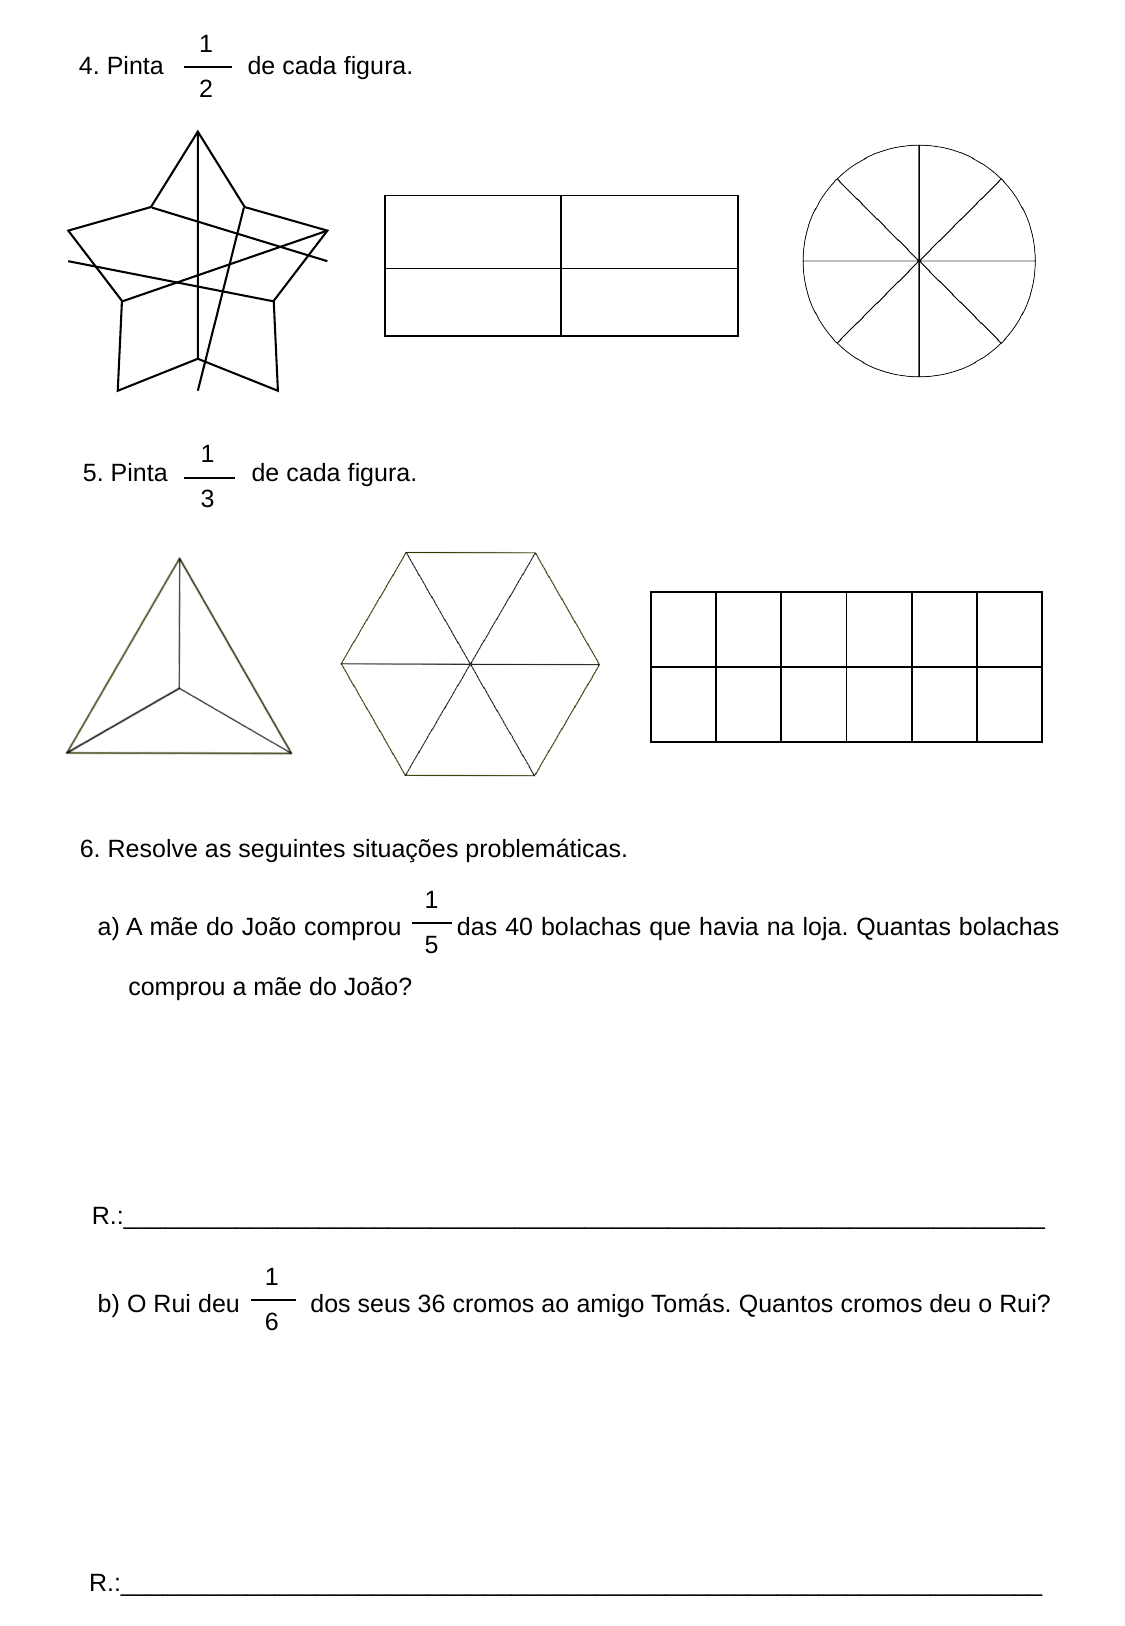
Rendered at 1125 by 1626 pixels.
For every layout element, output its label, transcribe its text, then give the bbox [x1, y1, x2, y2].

text_box a) A mãe do João comprou das 40 bolachas que havia na loja. Quantas bolachas comprou a mãe do João? [83, 873, 1077, 1009]
table_header [652, 593, 715, 666]
table_cell 2 [185, 68, 230, 111]
text_box R.:__________________________________________________________________ [74, 1559, 1063, 1605]
text_box 4. Pinta de cada figura. [232, 41, 1038, 87]
table_header [386, 196, 560, 268]
text_box 5. Pinta de cada figura. [68, 449, 184, 495]
table_cell [386, 269, 560, 335]
table_cell [652, 668, 715, 741]
text_box b) O Rui deu dos seus 36 cromos ao amigo Tomás. Quantos cromos deu o Rui? [83, 1249, 1076, 1385]
table_header 1 [185, 434, 233, 477]
table_header [717, 593, 780, 666]
table_header [562, 196, 737, 268]
table_header [913, 593, 976, 666]
table_cell [782, 668, 846, 741]
table_cell [847, 668, 911, 741]
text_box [68, 131, 328, 391]
table_header 1 [414, 879, 450, 922]
table_cell [913, 668, 976, 741]
text_box 6. Resolve as seguintes situações problemáticas. [65, 824, 1039, 870]
table_header 1 [253, 1256, 294, 1299]
table_header [978, 593, 1041, 666]
table_cell [978, 668, 1041, 741]
table_cell 6 [253, 1301, 294, 1344]
text_box R.:__________________________________________________________________ [77, 1192, 1063, 1237]
table_cell [717, 668, 780, 741]
text_box 4. Pinta de cada figura. [64, 41, 184, 87]
table_header [847, 593, 911, 666]
picture [327, 542, 613, 781]
picture [66, 555, 302, 759]
text_box 5. Pinta de cada figura. [235, 449, 1042, 495]
table_cell 5 [414, 924, 450, 967]
table_header [782, 593, 846, 666]
table_cell 3 [185, 479, 233, 522]
table_header 1 [185, 23, 230, 66]
table_cell [562, 269, 737, 335]
picture [795, 136, 1043, 385]
